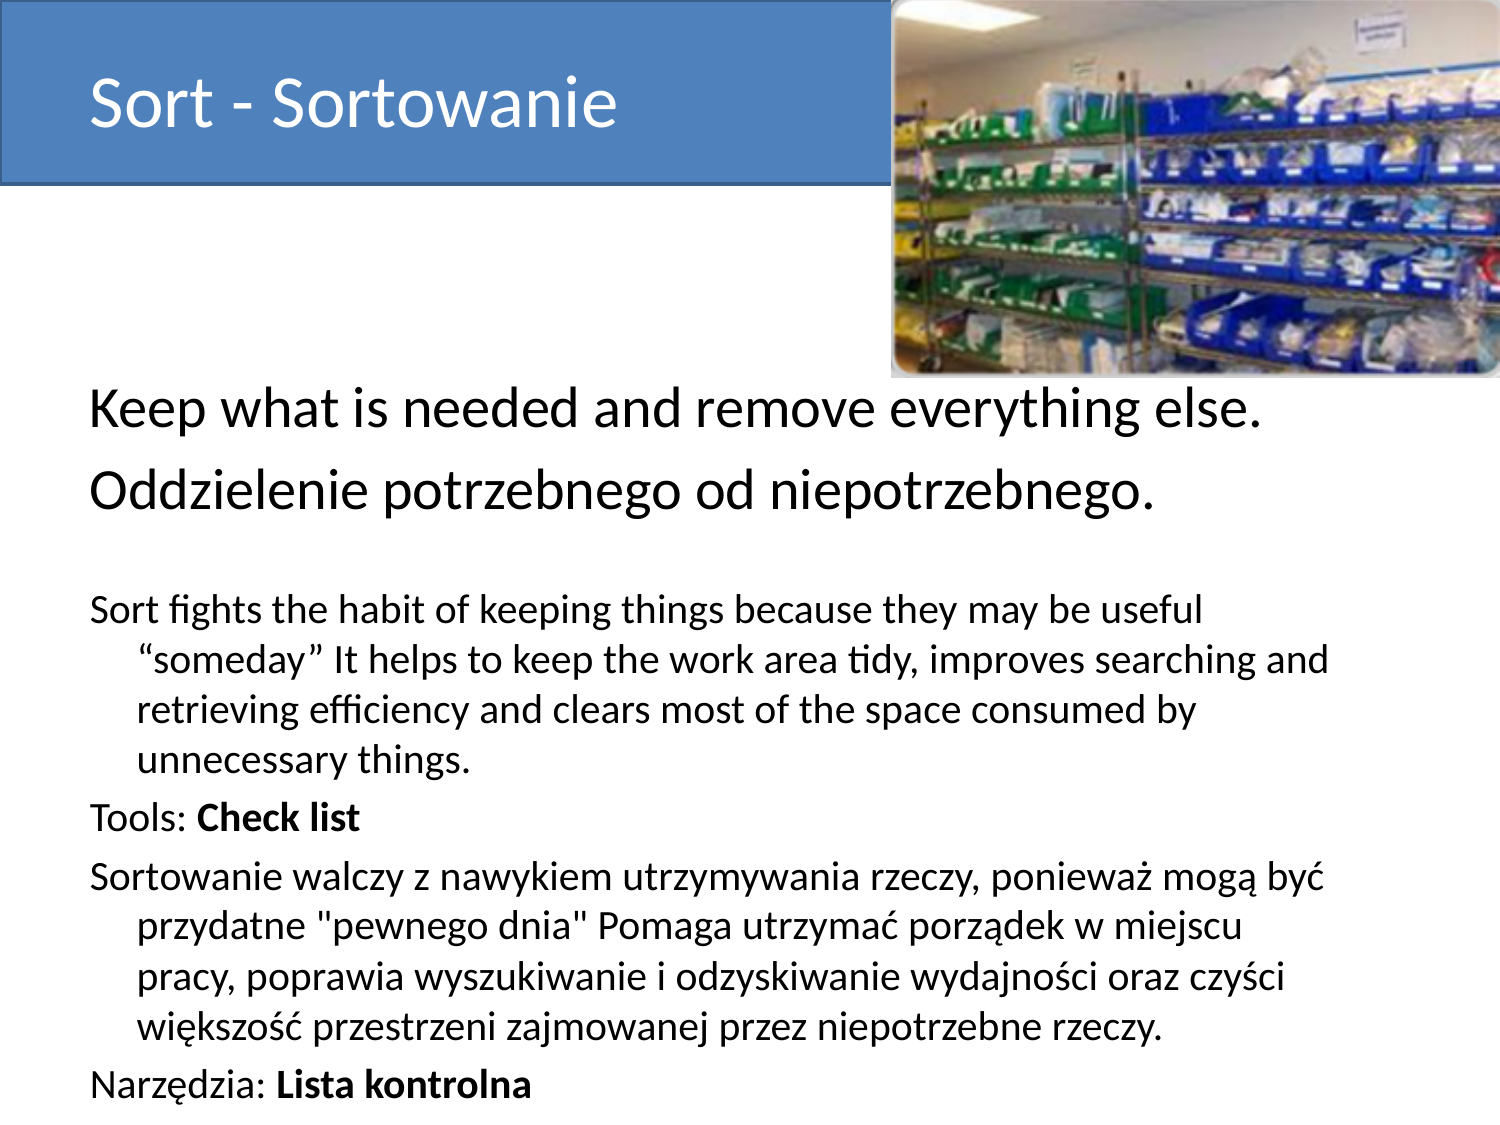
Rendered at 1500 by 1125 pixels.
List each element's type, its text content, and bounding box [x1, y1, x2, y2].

picture [891, 0, 1500, 378]
list Keep what is needed and remove everything else. Oddzielenie potrzebnego od niepotrzebnego. Sort fights the habit of keeping things because they may be useful “someday” It helps to keep the work area tidy, improves searching and retrieving efficiency and clears most of the space consumed by unnecessary things. Tools: Check list Sortowanie walczy z nawykiem utrzymywania rzeczy, ponieważ mogą być przydatne "pewnego dnia" Pomaga utrzymać porządek w miejscu pracy, poprawia wyszukiwanie i odzyskiwanie wydajności oraz czyści większość przestrzeni zajmowanej przez niepotrzebne rzeczy. Narzędzia: Lista kontrolna [0, 361, 1350, 1105]
title Sort - Sortowanie [75, 45, 886, 233]
text_box [0, 0, 889, 186]
